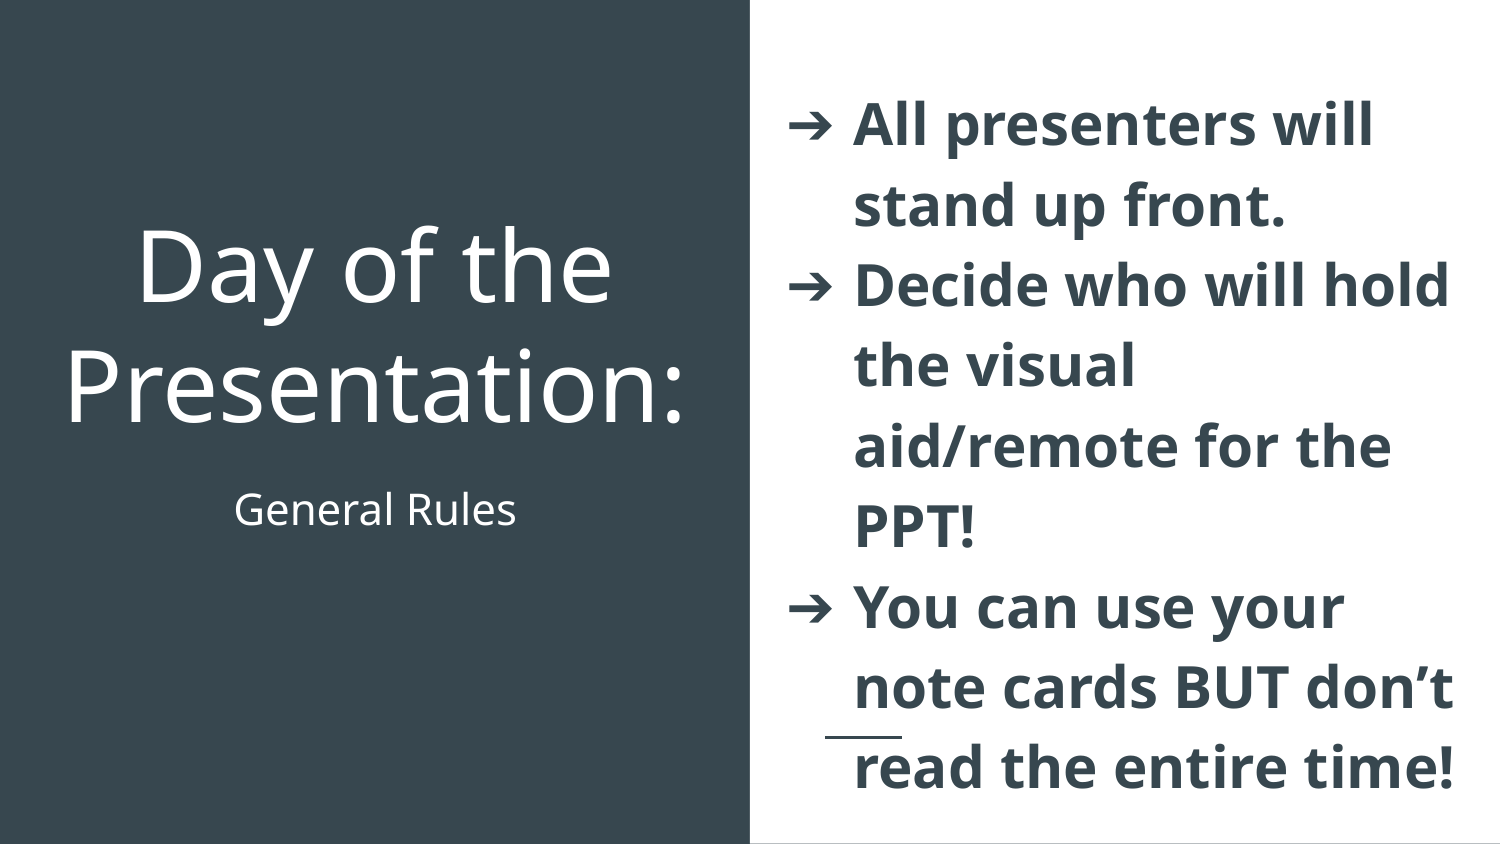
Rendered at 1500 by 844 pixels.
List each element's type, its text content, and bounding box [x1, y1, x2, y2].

title Day of the Presentation: [43, 177, 708, 458]
list All presenters will stand up front. Decide who will hold the visual aid/remote for the PPT! You can use your note cards BUT don’t read the entire time! [763, 56, 1477, 832]
subtitle General Rules [43, 466, 708, 688]
